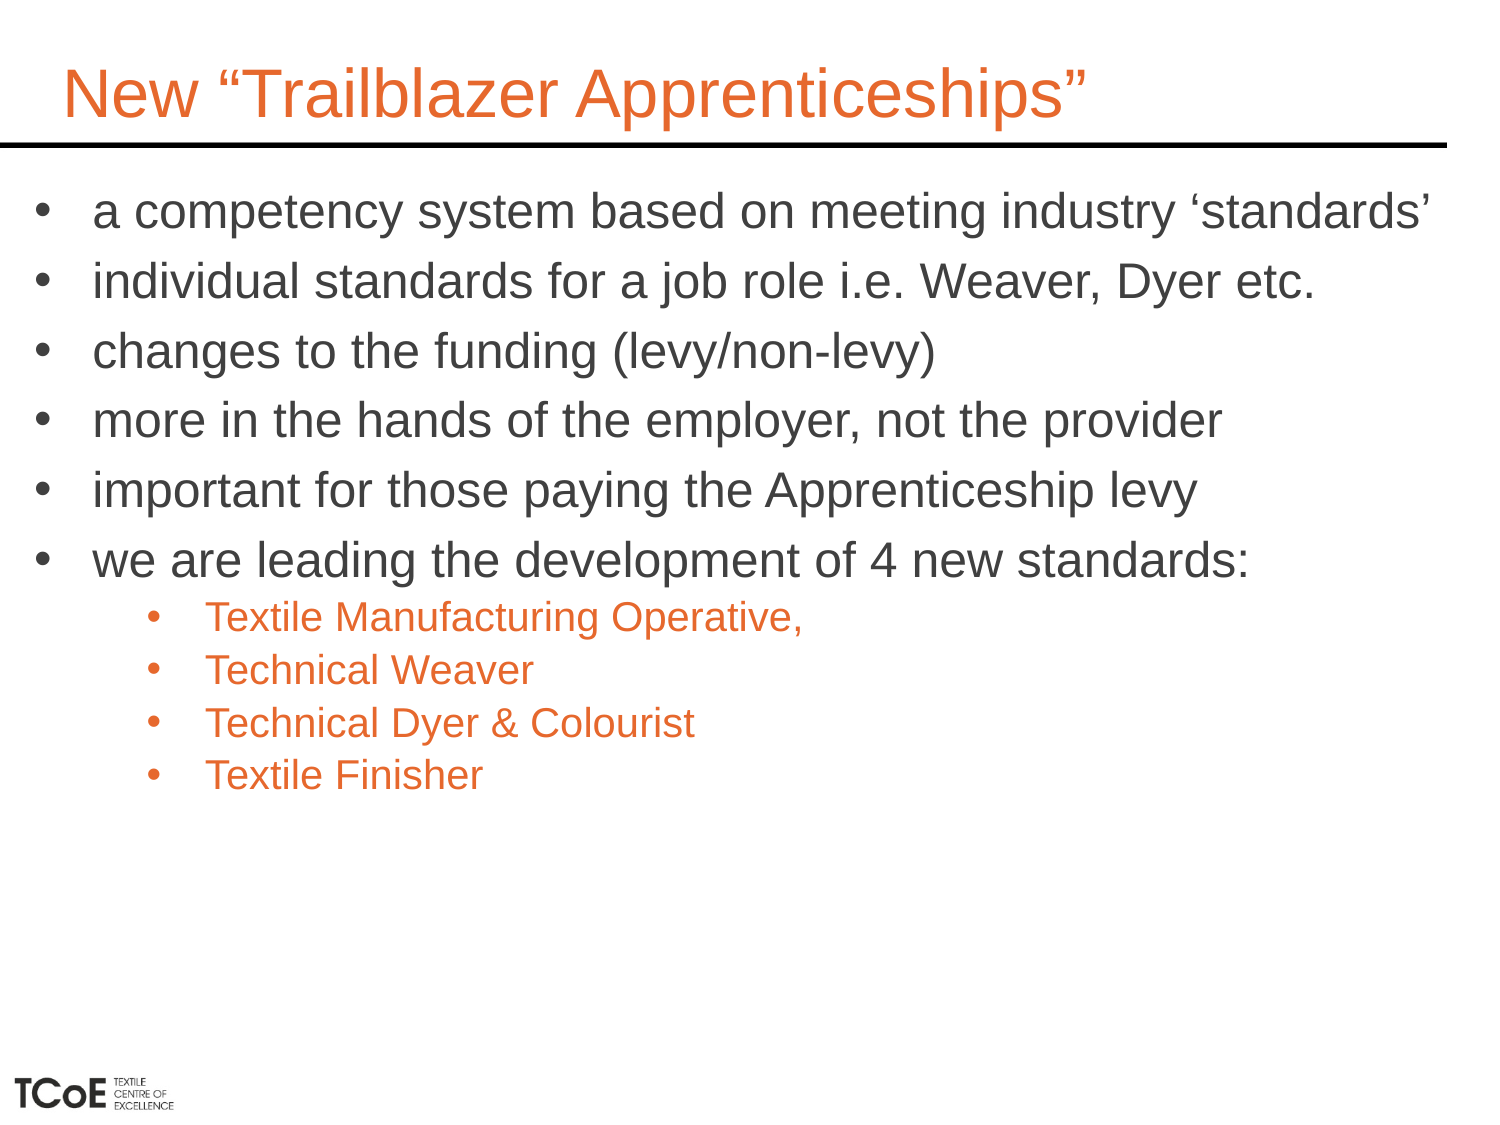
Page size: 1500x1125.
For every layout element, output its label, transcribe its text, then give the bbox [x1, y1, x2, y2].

picture [0, 139, 1448, 152]
list a competency system based on meeting industry ‘standards’ individual standards for a job role i.e. Weaver, Dyer etc. changes to the funding (levy/non-levy) more in the hands of the employer, not the provider important for those paying the Apprenticeship levy we are leading the development of 4 new standards: Textile Manufacturing Operative, Technical Weaver Technical Dyer & Colourist Textile Finisher [19, 178, 1484, 974]
title New “Trailblazer Apprenticeships” [47, 50, 1444, 143]
picture [12, 1064, 191, 1115]
